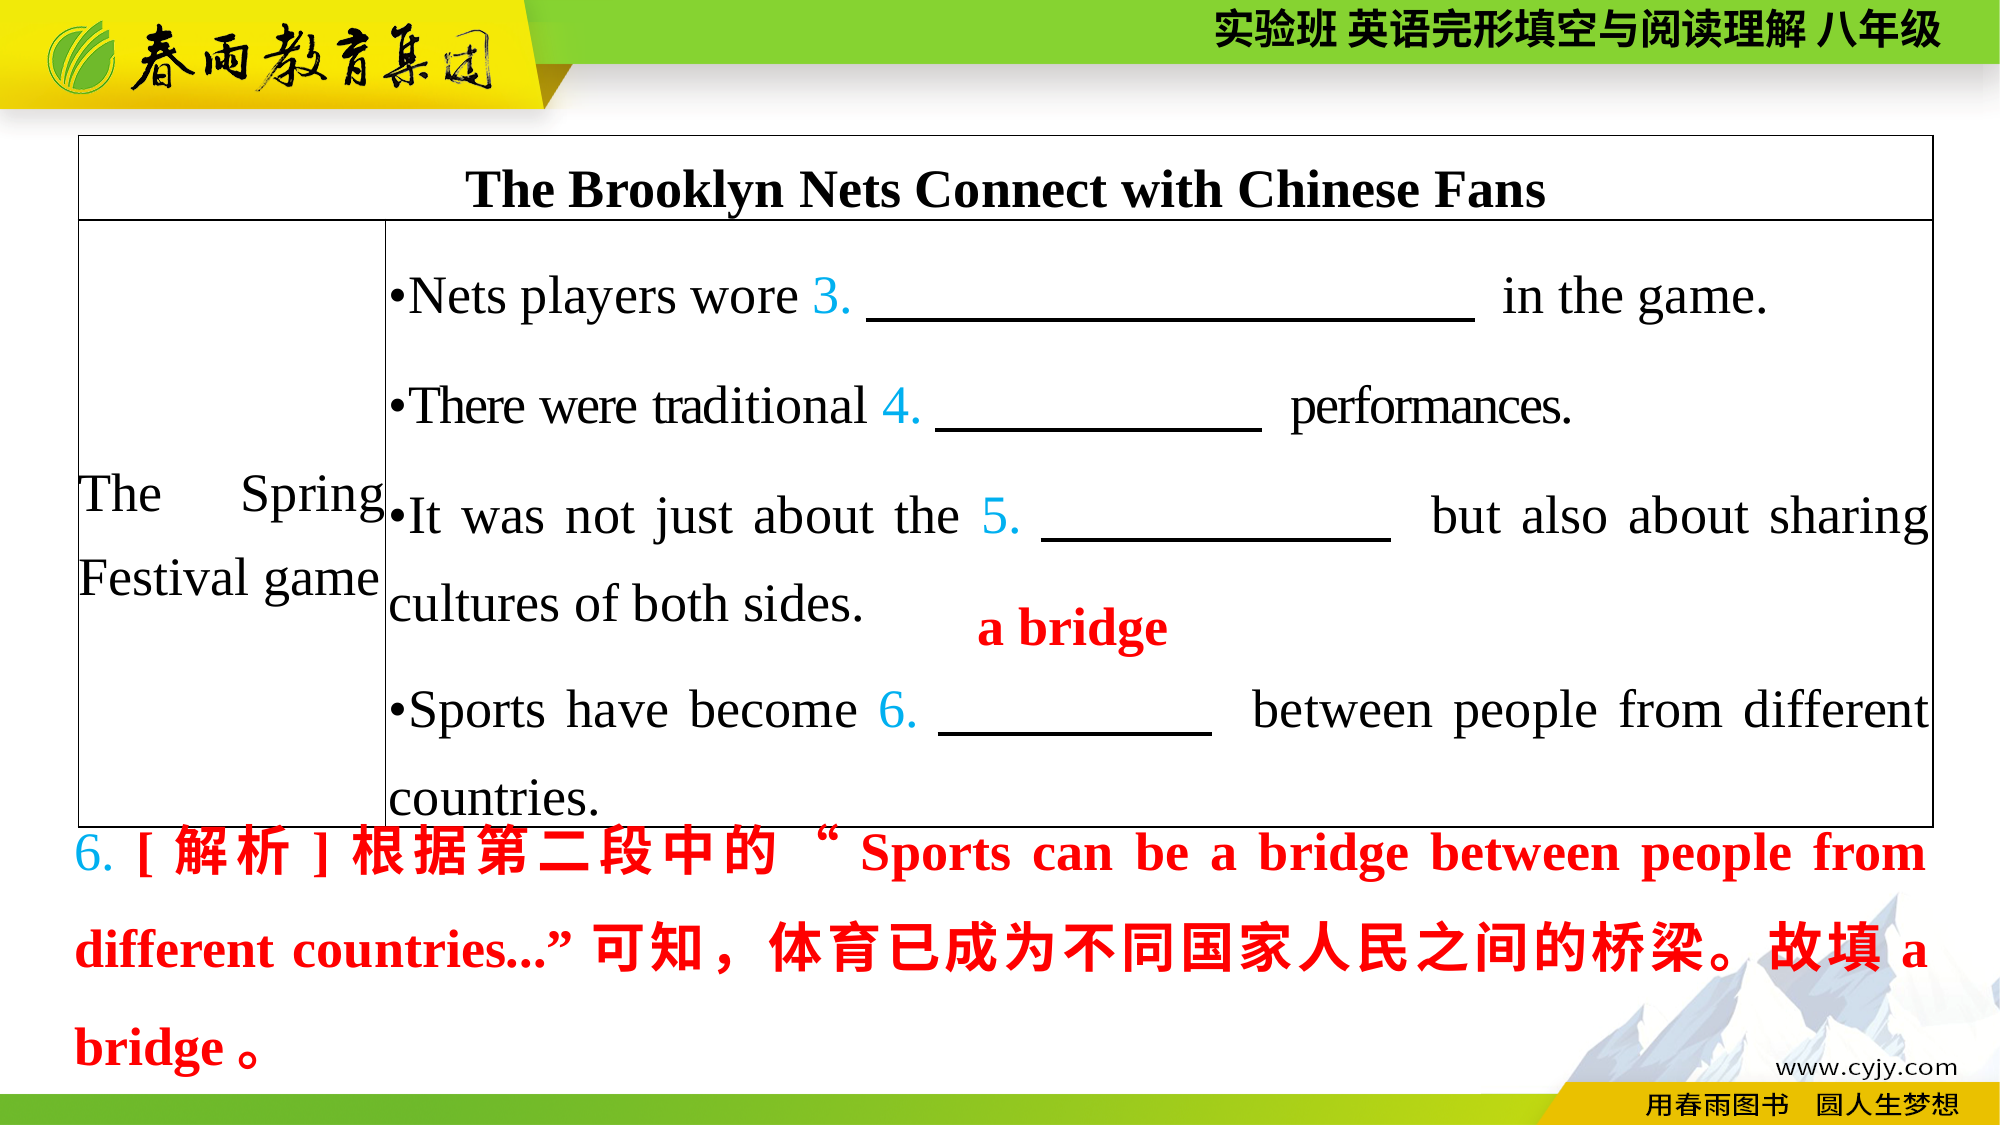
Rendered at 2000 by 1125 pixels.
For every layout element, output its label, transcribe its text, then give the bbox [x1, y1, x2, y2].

table_cell The Spring Festival game [79, 221, 385, 776]
table_header The Brooklyn Nets Connect with Chinese Fans [79, 136, 1932, 219]
picture [0, 0, 2000, 1125]
list 6. [解析]根据第二段中的“Sports can be a bridge between people from different countries...”可知，体育已成为不同国家人民之间的桥梁。故填a bridge。 [59, 776, 1944, 976]
text_box a bridge [962, 583, 1185, 664]
table_cell •Nets players wore 3. in the game. •There were traditional 4. performances. •It was not just about the 5. but also about sharing cultures of both sides. •Sports have become 6. between people from different countries. [386, 221, 1932, 776]
